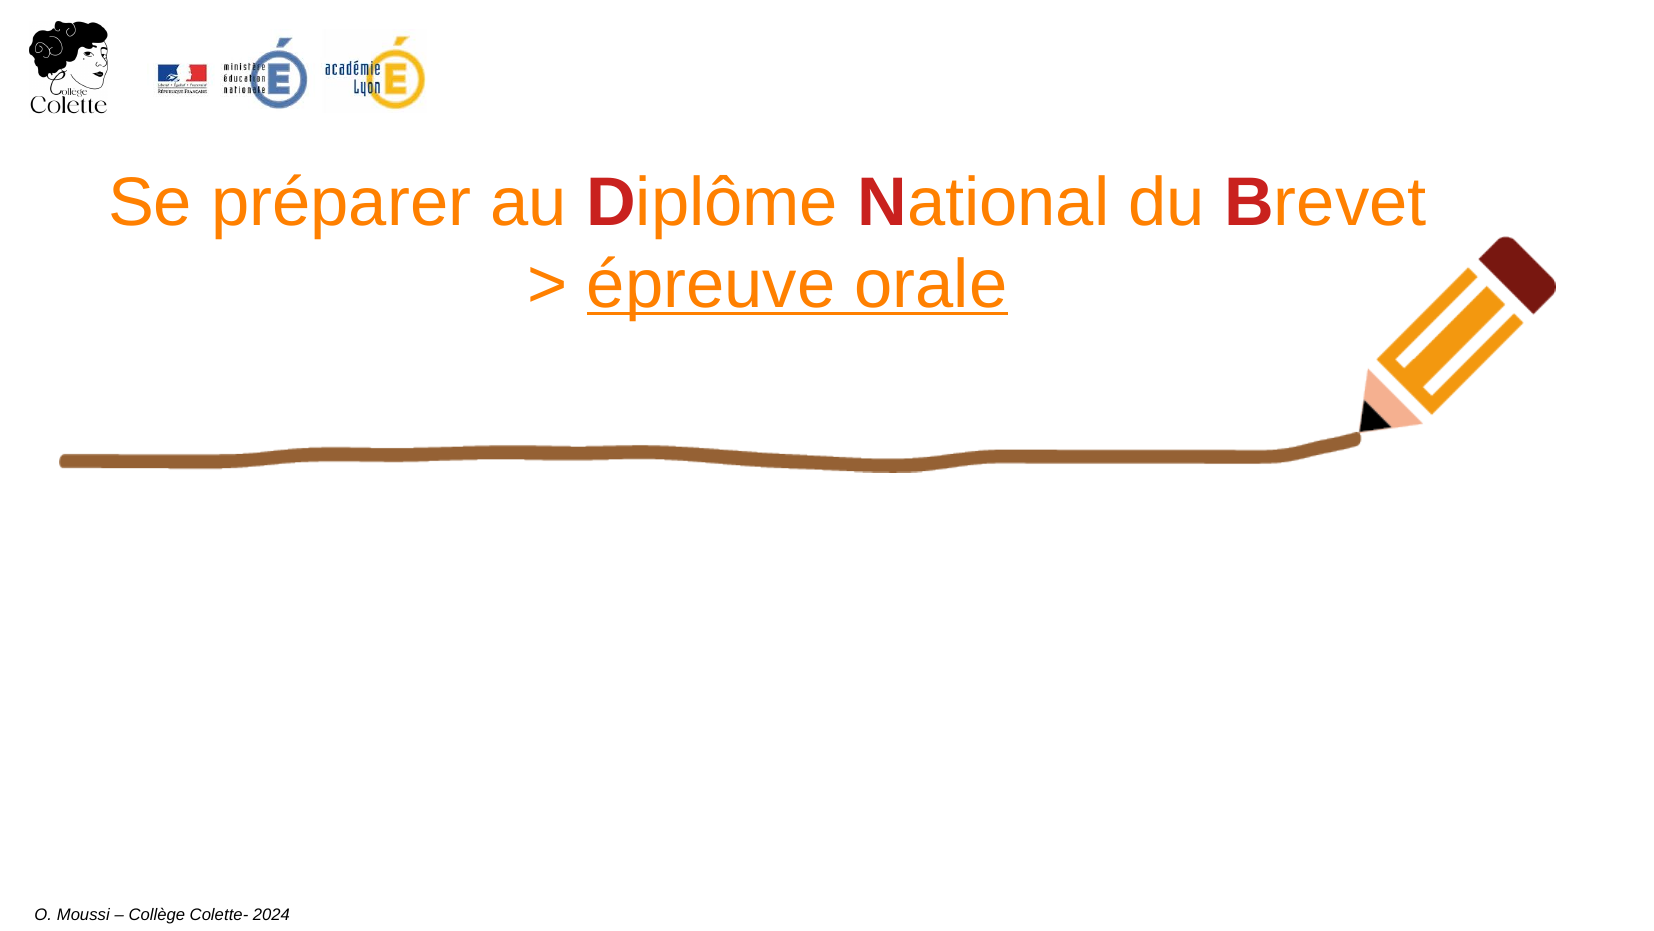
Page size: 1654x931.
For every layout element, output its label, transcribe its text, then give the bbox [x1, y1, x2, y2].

title Se préparer au Diplôme National du Brevet > épreuve orale [59, 123, 1477, 355]
text_box O. Moussi – Collège Colette- 2024 [0, 896, 325, 931]
picture [59, 236, 1556, 473]
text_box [29, 20, 444, 119]
